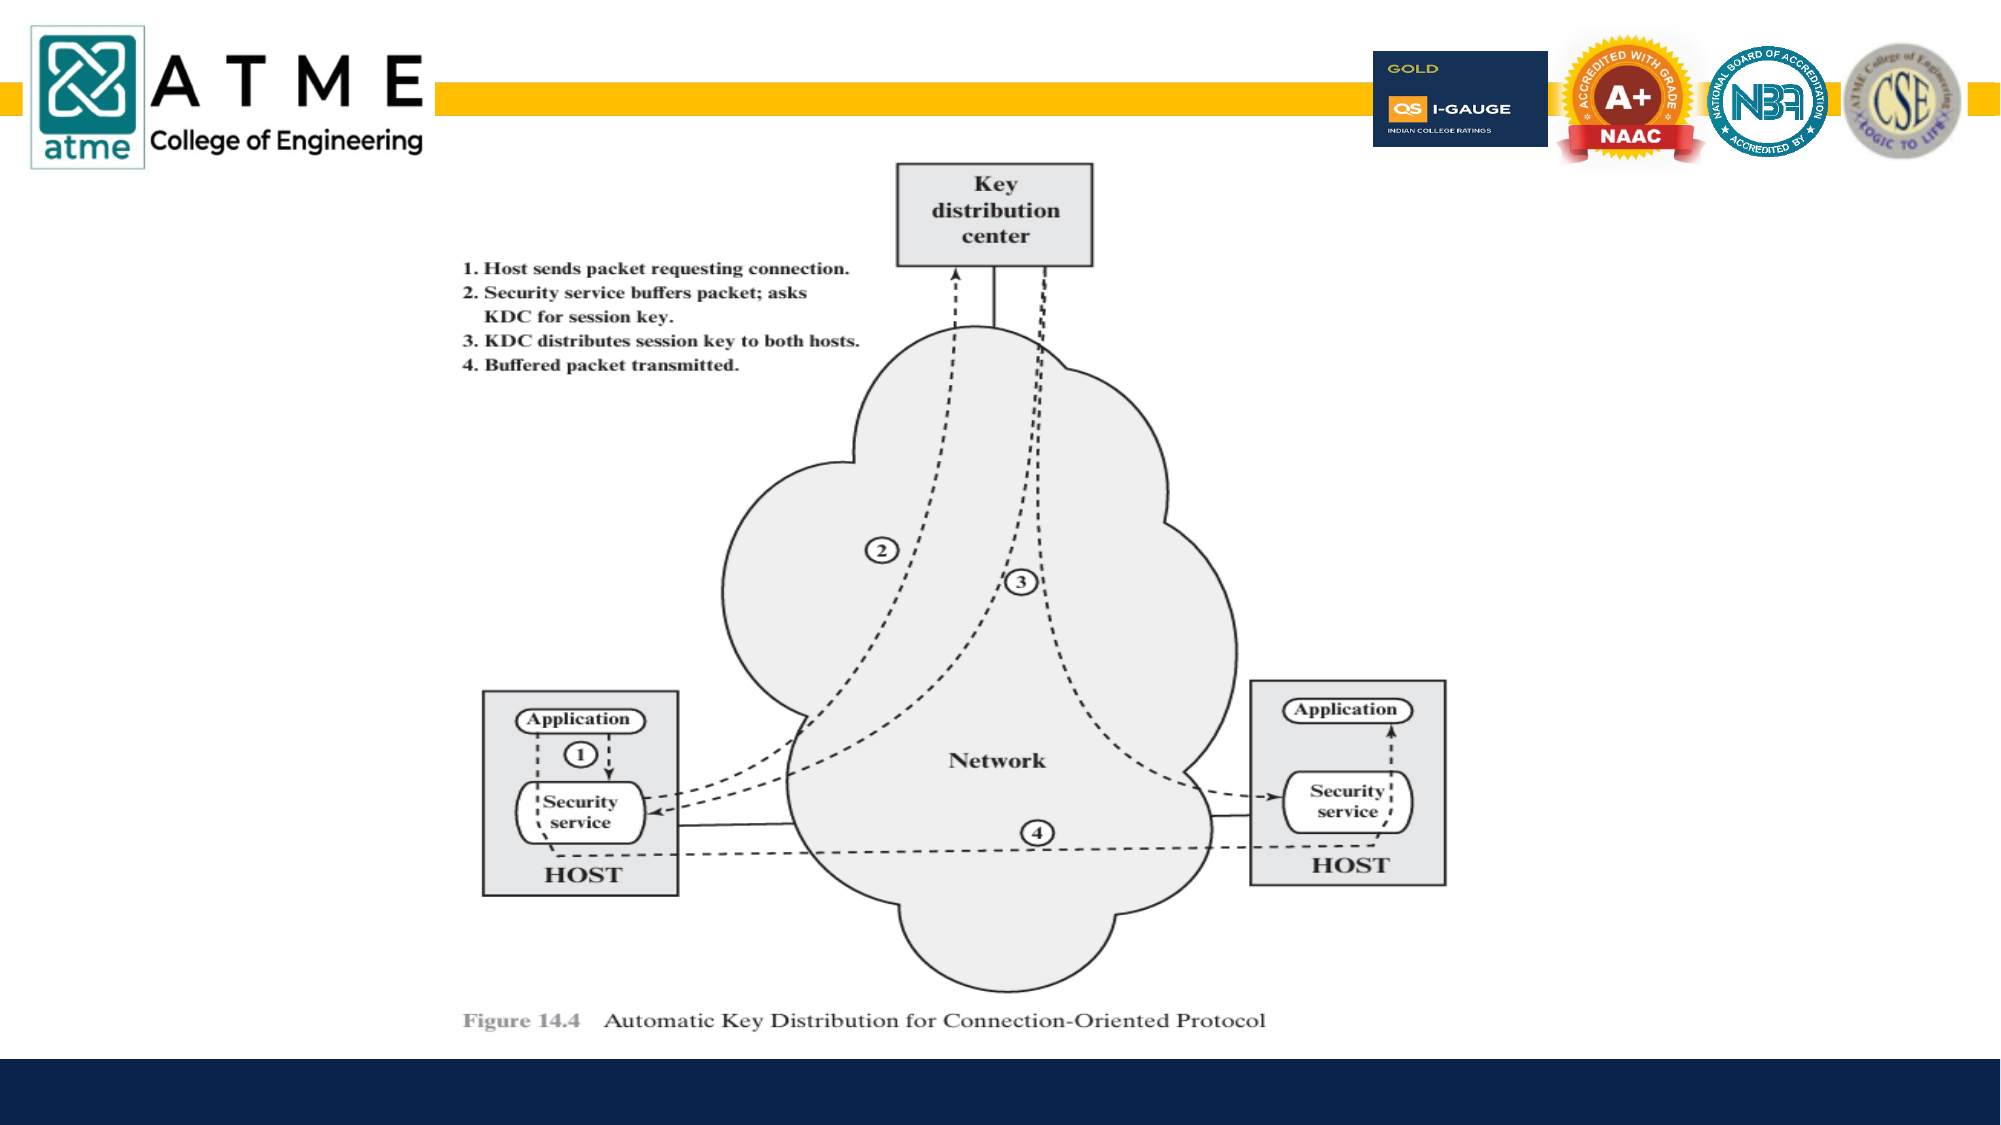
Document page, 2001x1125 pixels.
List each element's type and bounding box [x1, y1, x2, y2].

picture [0, 1059, 2001, 1125]
picture [22, 15, 1487, 1056]
picture [1373, 20, 1828, 180]
picture [1840, 26, 1968, 176]
